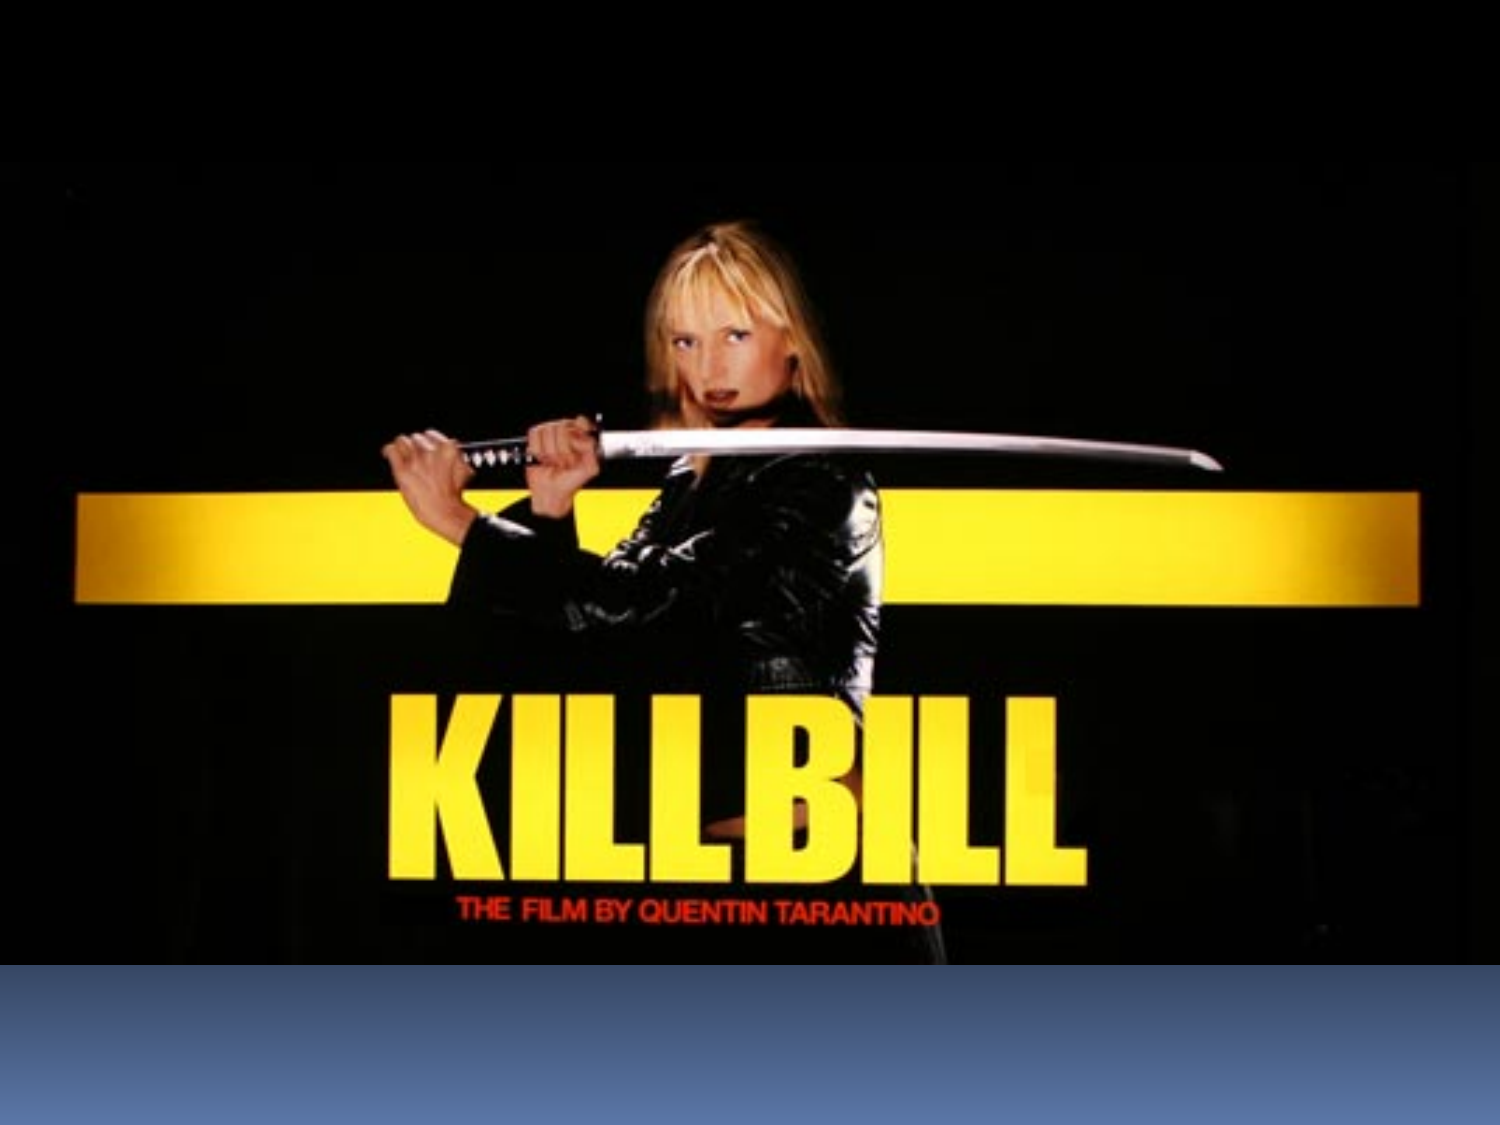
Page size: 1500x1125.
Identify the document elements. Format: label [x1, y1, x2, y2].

picture [0, 161, 1500, 965]
